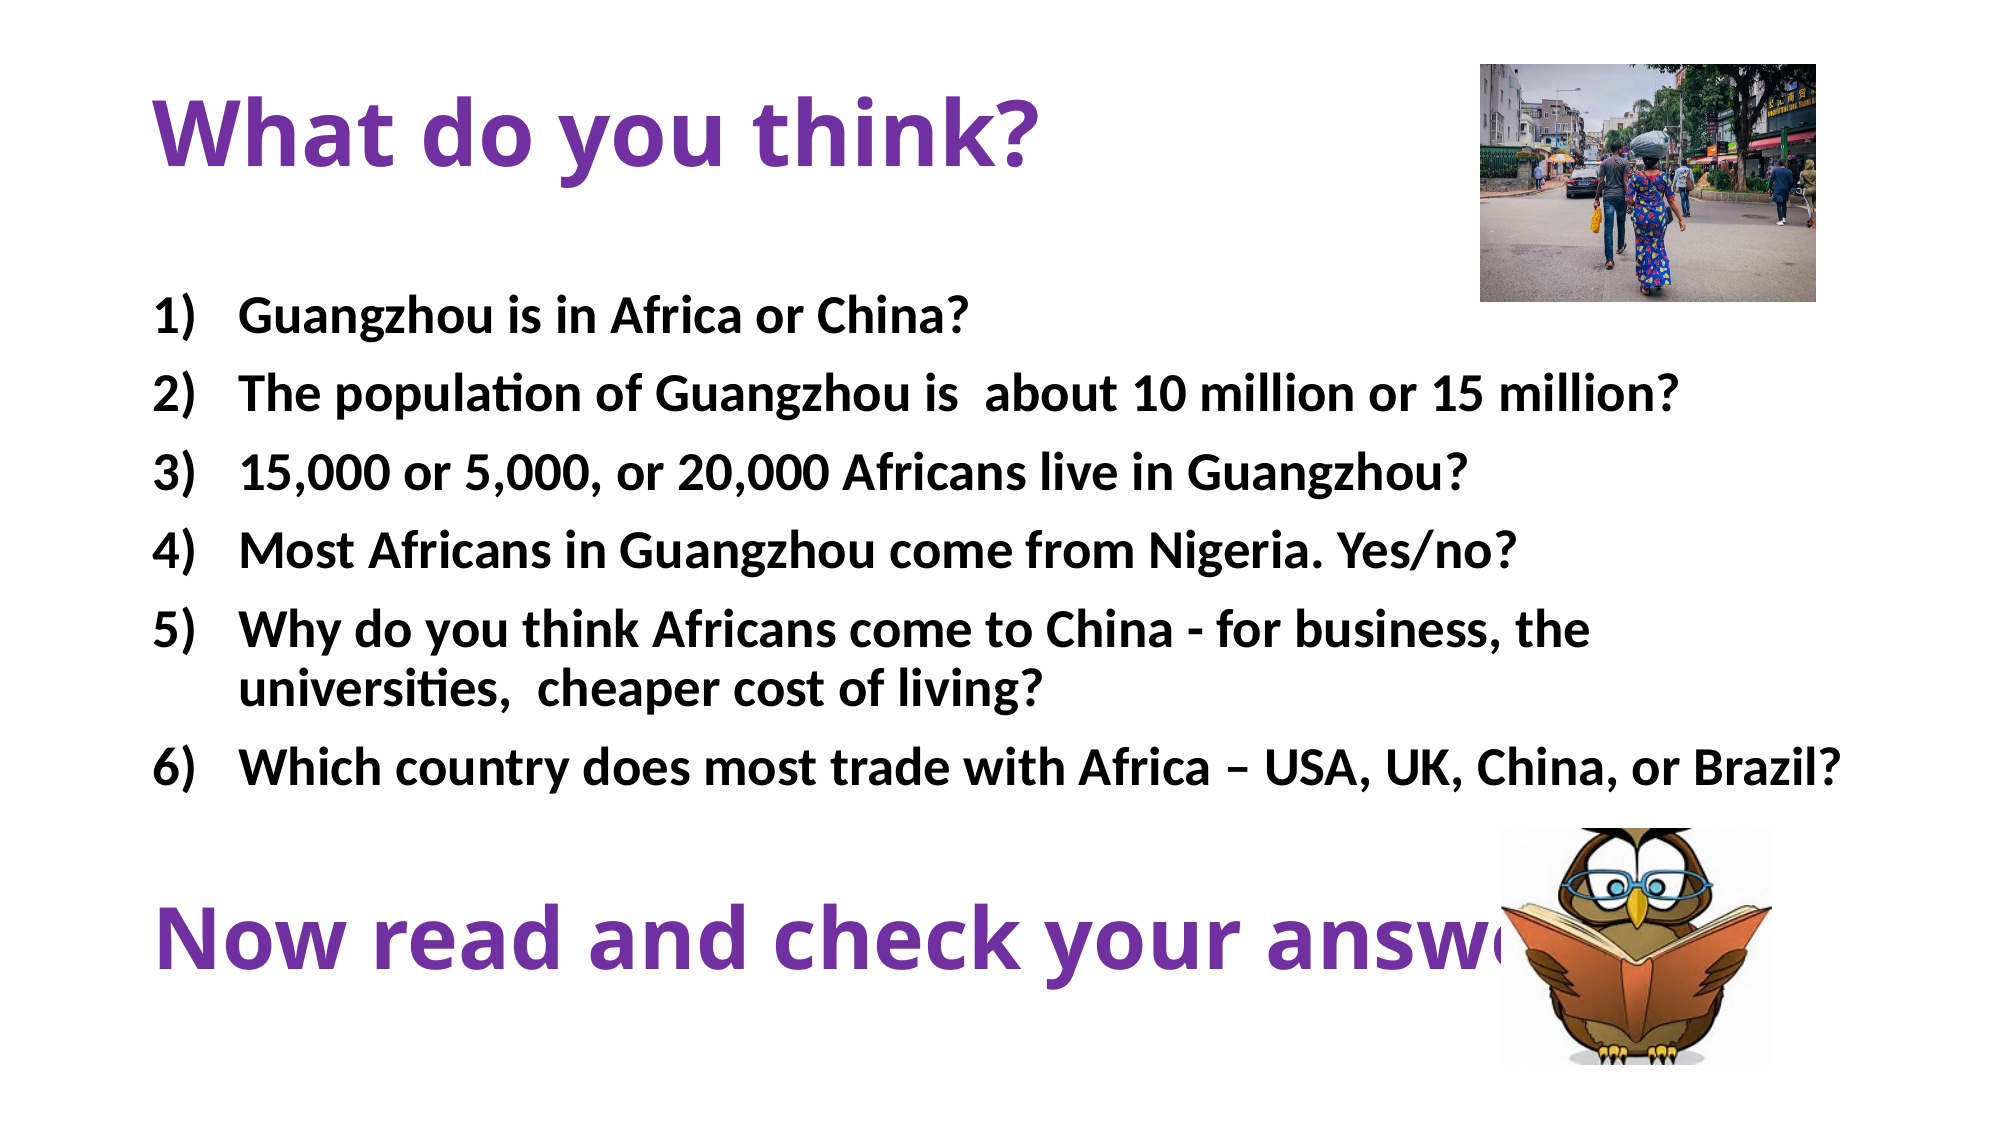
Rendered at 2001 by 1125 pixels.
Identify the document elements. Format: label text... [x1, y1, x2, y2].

title What do you think? [137, 59, 1863, 193]
picture [1501, 828, 1772, 1065]
list Guangzhou is in Africa or China? The population of Guangzhou is about 10 million or 15 million? 15,000 or 5,000, or 20,000 Africans live in Guangzhou? Most Africans in Guangzhou come from Nigeria. Yes/no? Why do you think Africans come to China - for business, the universities, cheaper cost of living? Which country does most trade with Africa – USA, UK, China, or Brazil? Now read and check your answers: [137, 193, 1863, 1014]
picture [1480, 64, 1816, 302]
